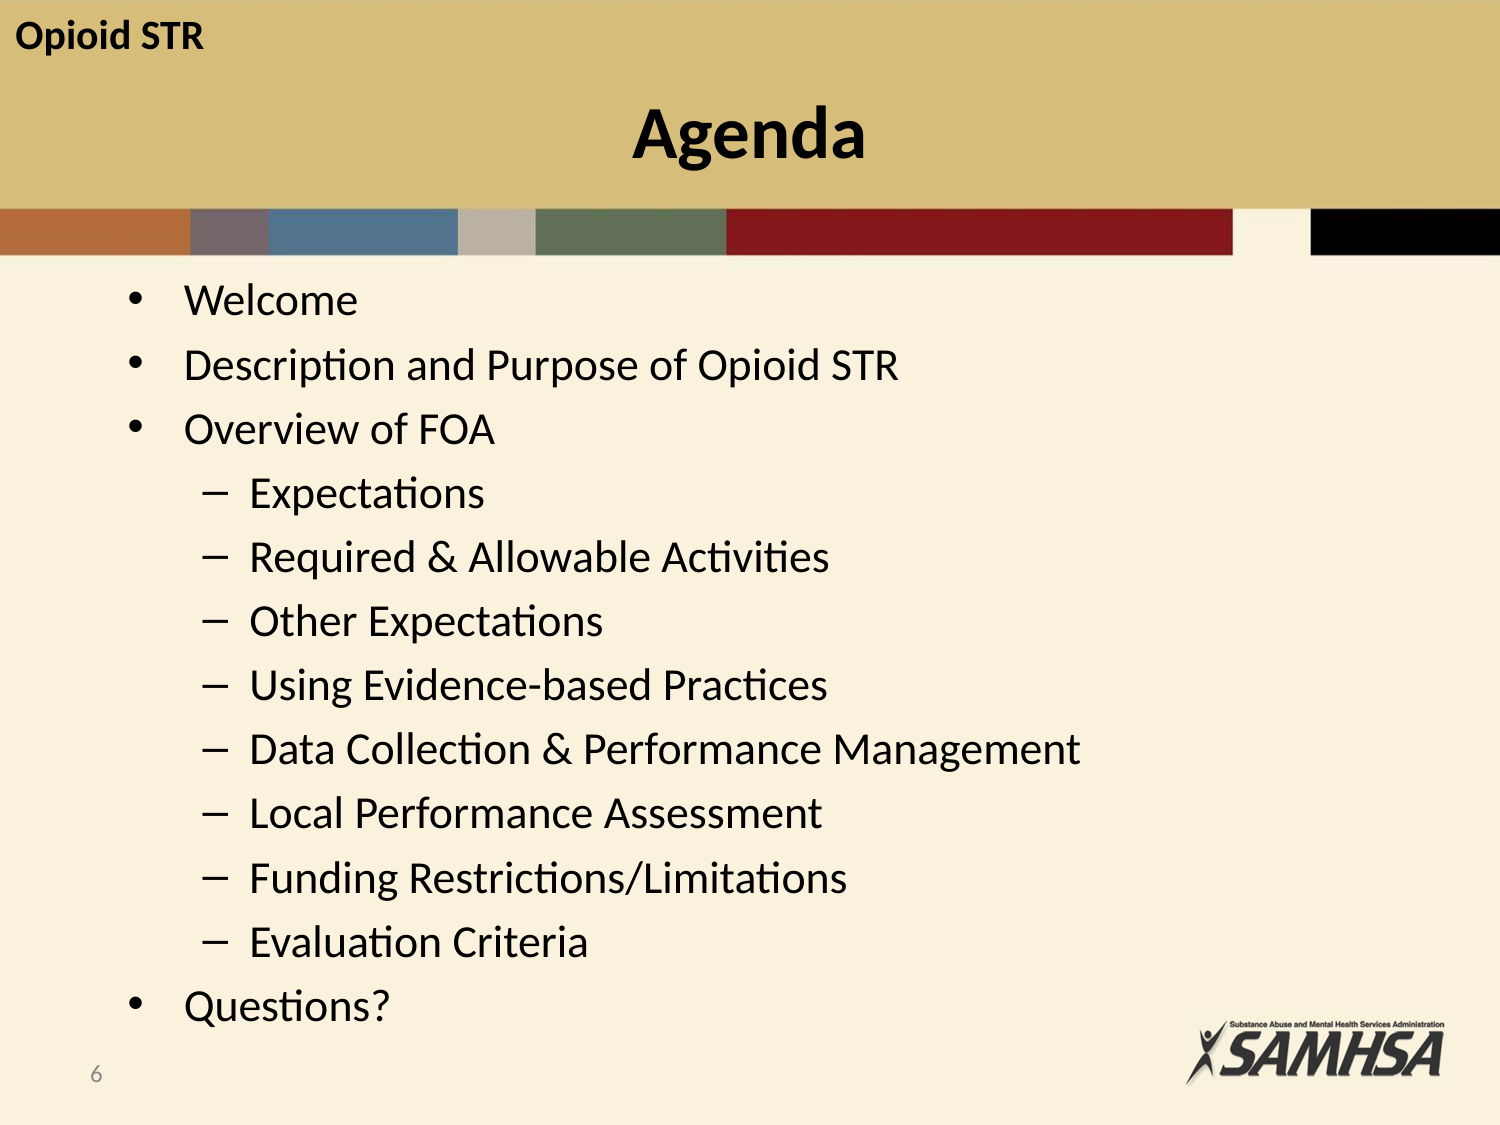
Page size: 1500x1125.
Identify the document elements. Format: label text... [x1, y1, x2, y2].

list Welcome Description and Purpose of Opioid STR Overview of FOA Expectations Required & Allowable Activities Other Expectations Using Evidence-based Practices Data Collection & Performance Management Local Performance Assessment Funding Restrictions/Limitations Evaluation Criteria Questions? [112, 262, 1426, 1063]
picture [0, 0, 1500, 1125]
title Agenda [74, 44, 1426, 213]
slide_number 6 [75, 1042, 425, 1103]
